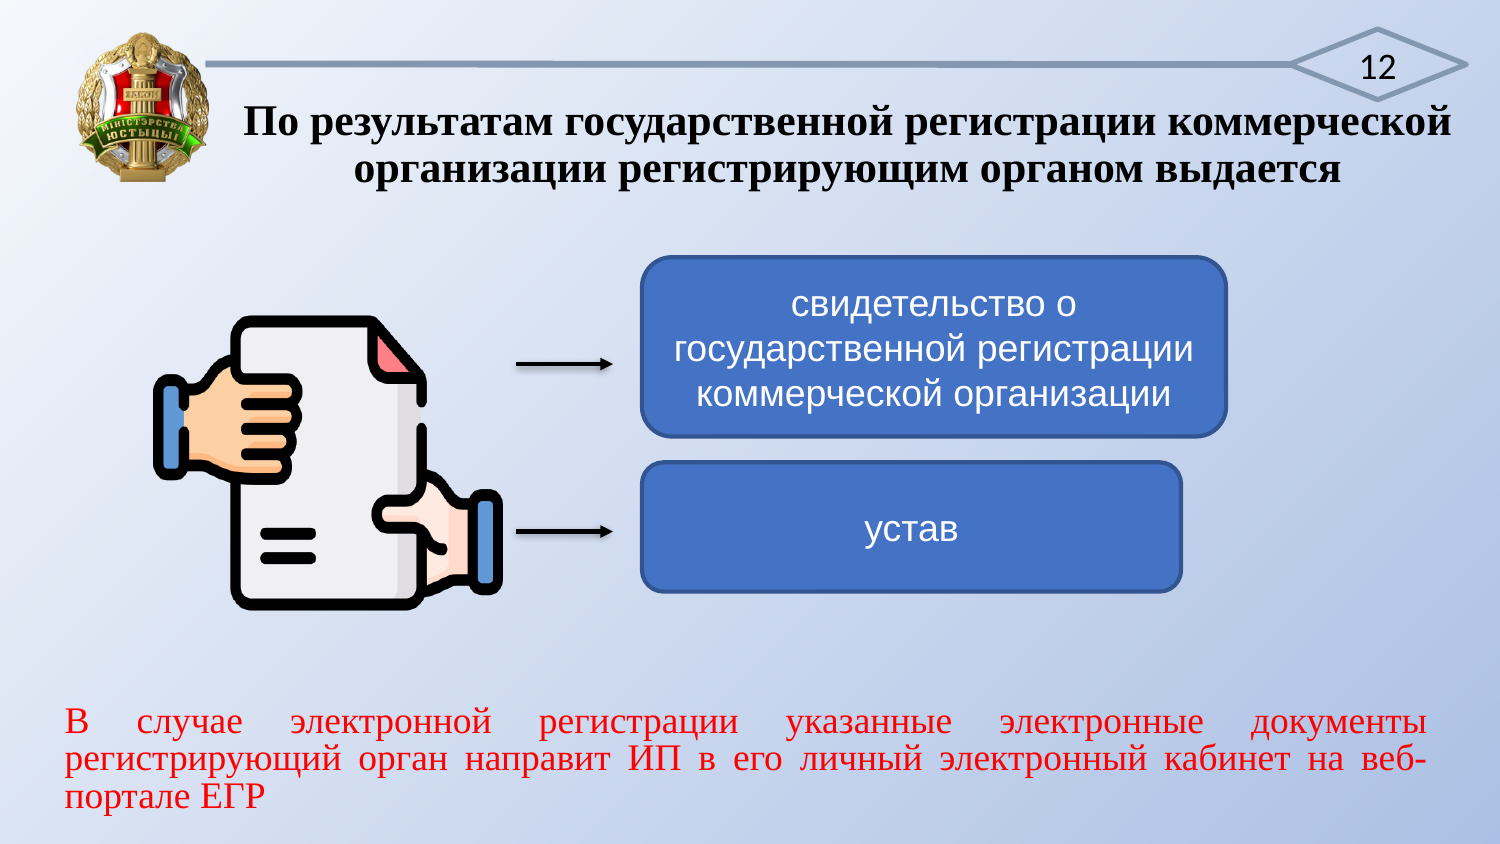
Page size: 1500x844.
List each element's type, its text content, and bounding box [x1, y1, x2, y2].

text_box устав [639, 460, 1184, 594]
text_box 12 [1287, 27, 1469, 102]
text_box свидетельство о государственной регистрации коммерческой организации [639, 255, 1229, 439]
picture [153, 259, 503, 665]
text_box В случае электронной регистрации указанные электронные документы регистрирующий орган направит ИП в его личный электронный кабинет на веб-портале ЕГР [49, 695, 1444, 823]
text_box По результатам государственной регистрации коммерческой организации регистрирующим органом выдается [201, 63, 1495, 227]
picture [76, 31, 210, 182]
